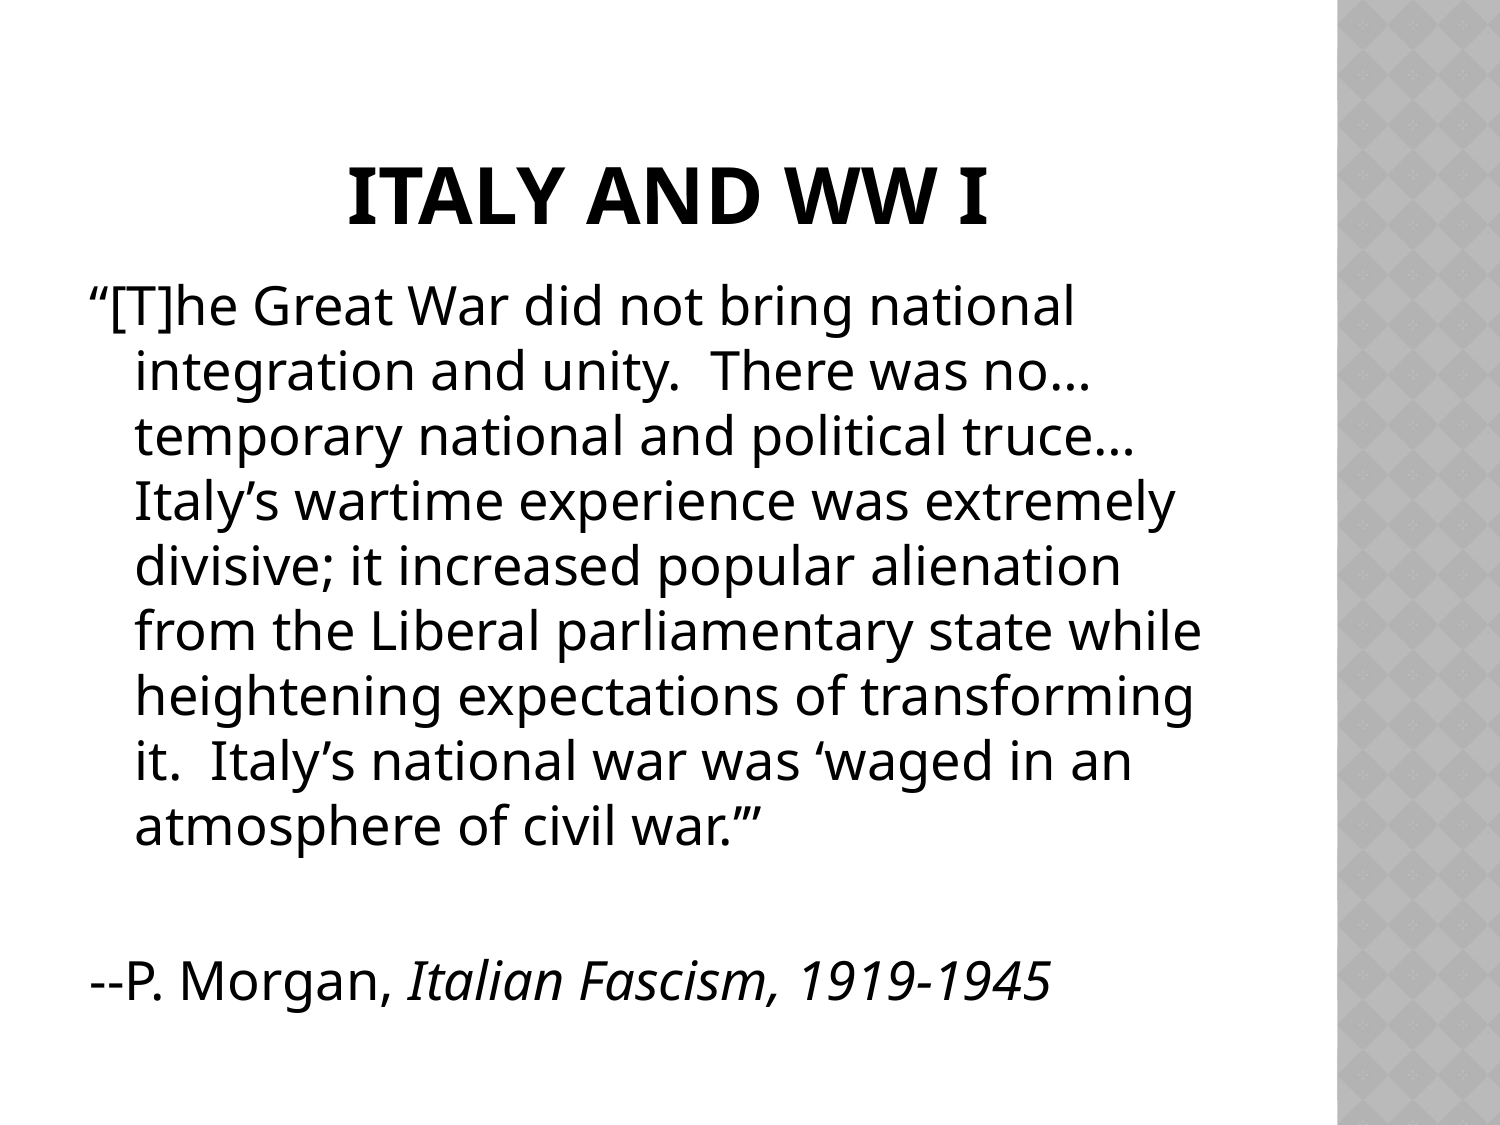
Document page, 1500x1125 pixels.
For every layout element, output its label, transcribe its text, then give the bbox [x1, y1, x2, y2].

list “[T]he Great War did not bring national integration and unity. There was no… temporary national and political truce… Italy’s wartime experience was extremely divisive; it increased popular alienation from the Liberal parliamentary state while heightening expectations of transforming it. Italy’s national war was ‘waged in an atmosphere of civil war.’” --P. Morgan, Italian Fascism, 1919-1945 [75, 264, 1263, 1059]
title Italy and ww i [75, 52, 1263, 240]
